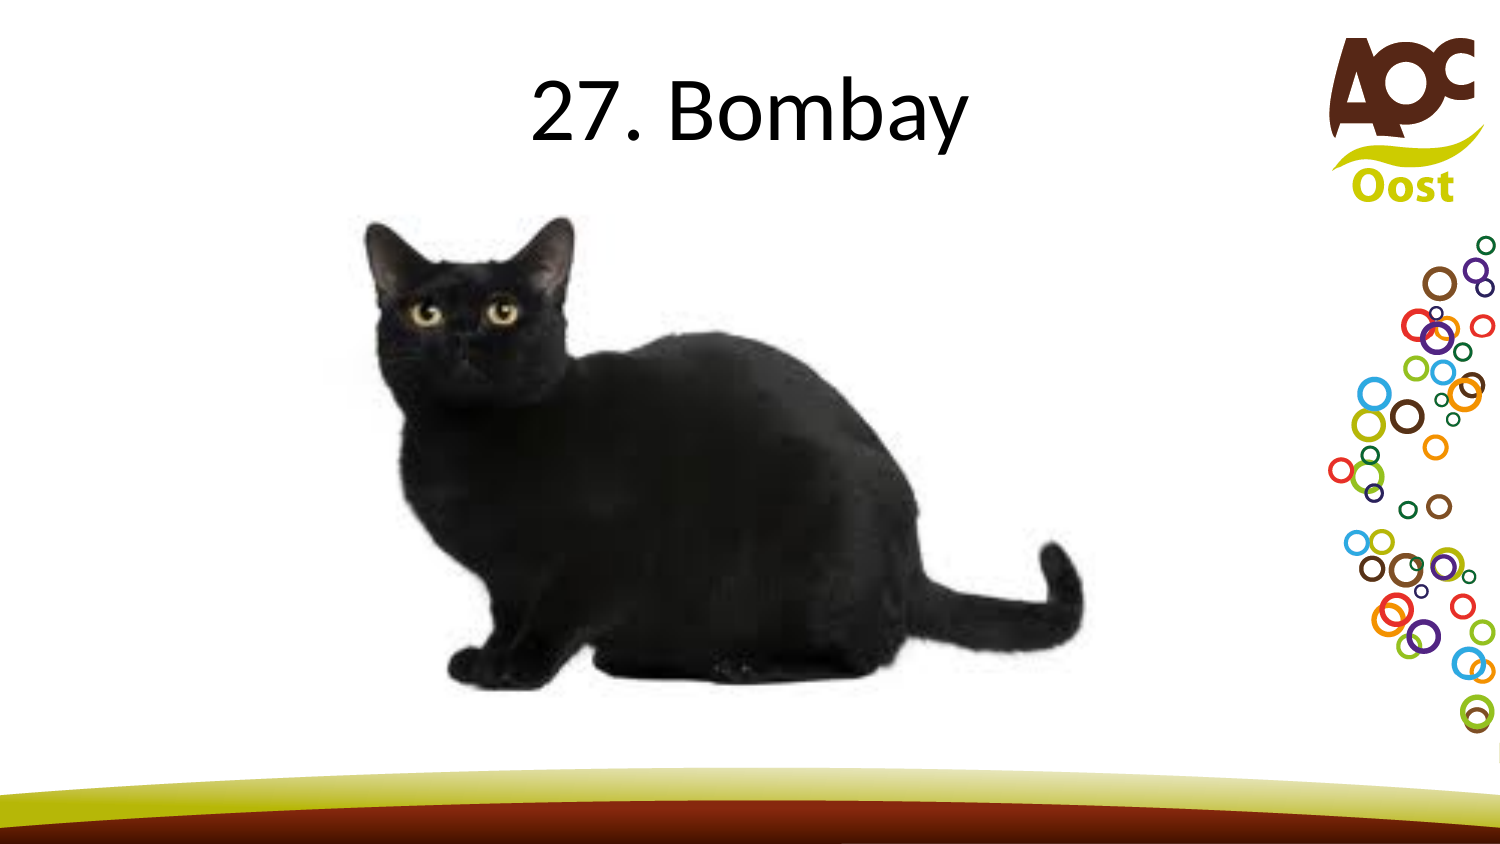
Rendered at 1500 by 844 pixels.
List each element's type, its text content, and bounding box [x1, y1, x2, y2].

title 27. Bombay [75, 33, 1425, 175]
picture [0, 0, 1500, 844]
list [277, 168, 1117, 714]
